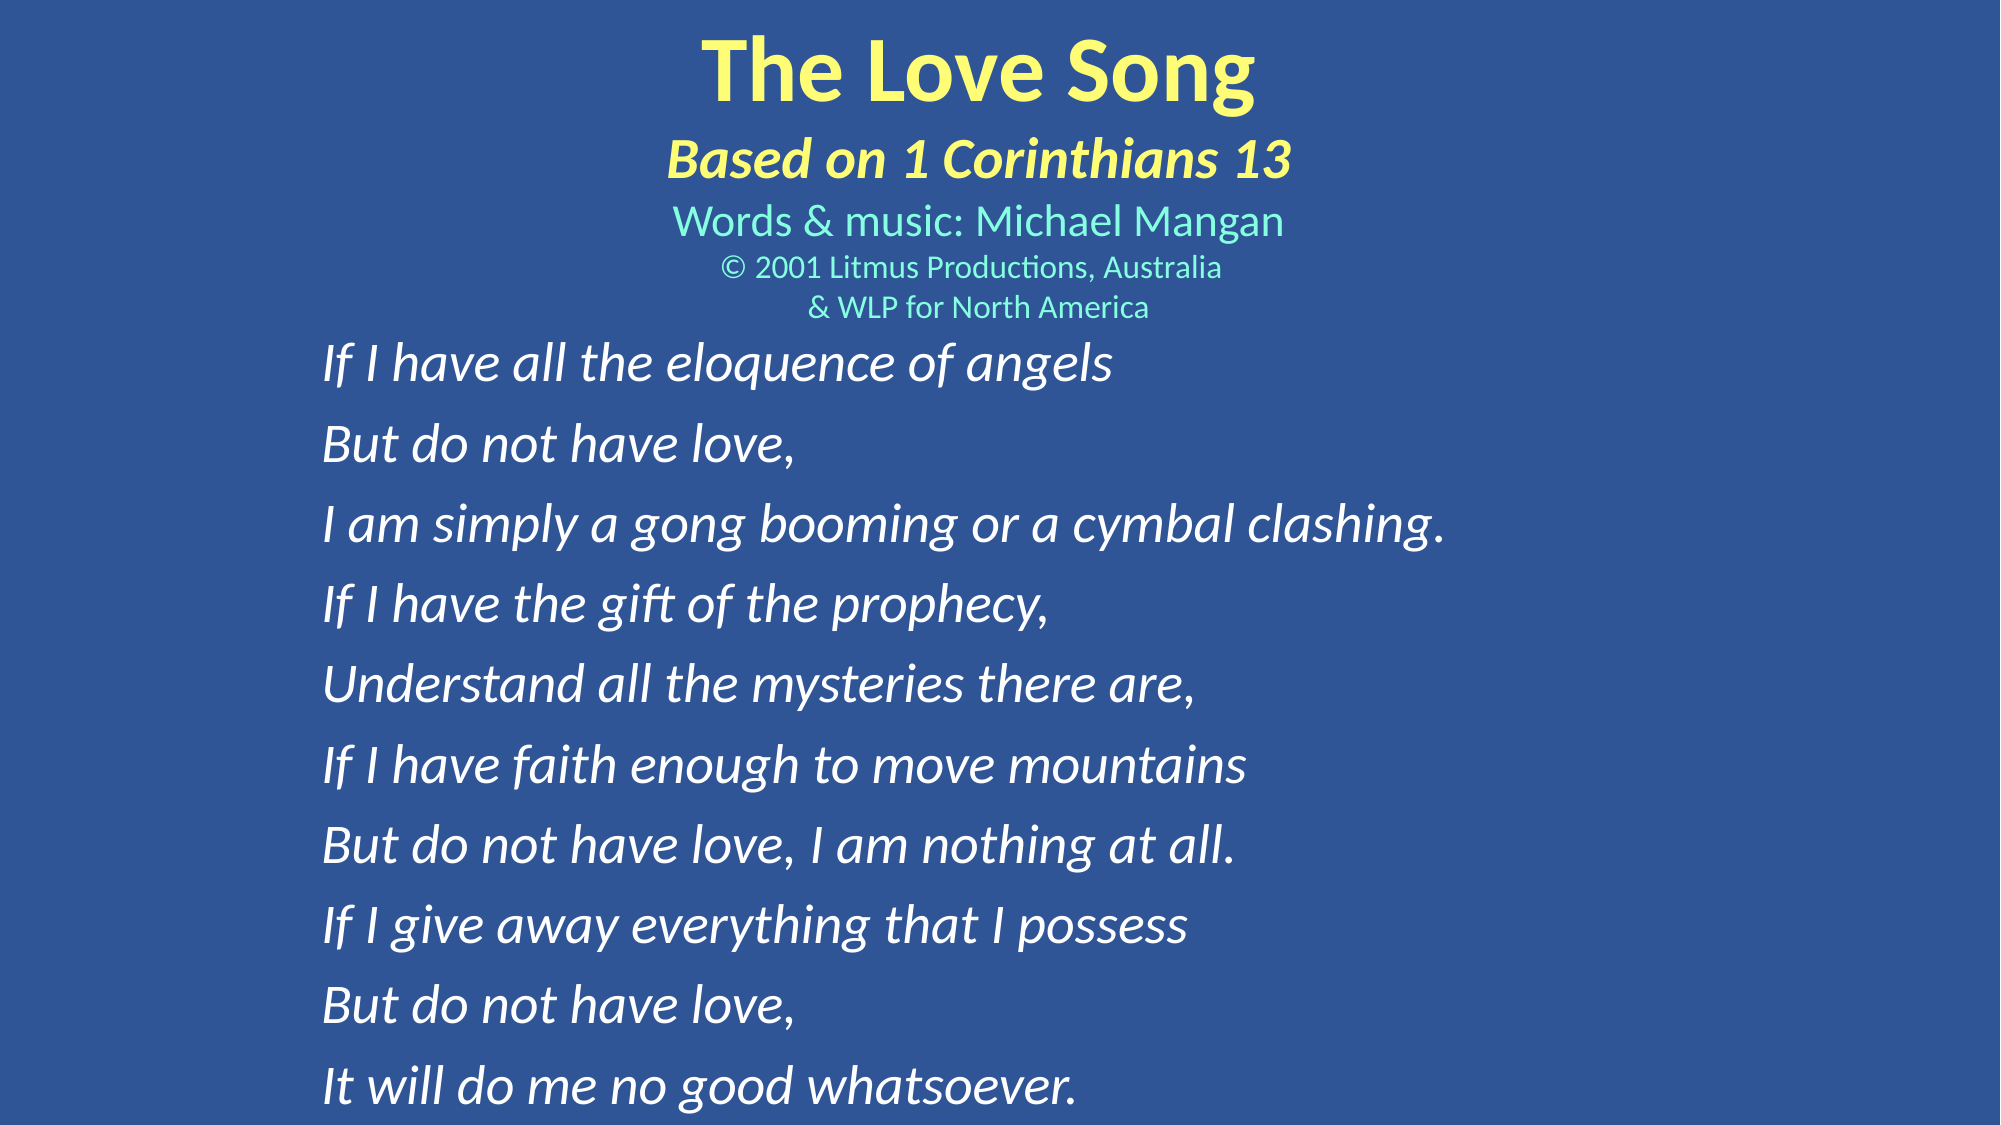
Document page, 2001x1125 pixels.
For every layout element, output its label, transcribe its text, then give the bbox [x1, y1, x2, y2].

list If I have all the eloquence of angels But do not have love, I am simply a gong booming or a cymbal clashing. If I have the gift of the prophecy, Understand all the mysteries there are, If I have faith enough to move mountains But do not have love, I am nothing at all. If I give away everything that I possess But do not have love, It will do me no good whatsoever. [306, 326, 1694, 1125]
text_box The Love Song Based on 1 Corinthians 13 Words & music: Michael Mangan © 2001 Litmus Productions, Australia & WLP for North America [291, 7, 1667, 327]
